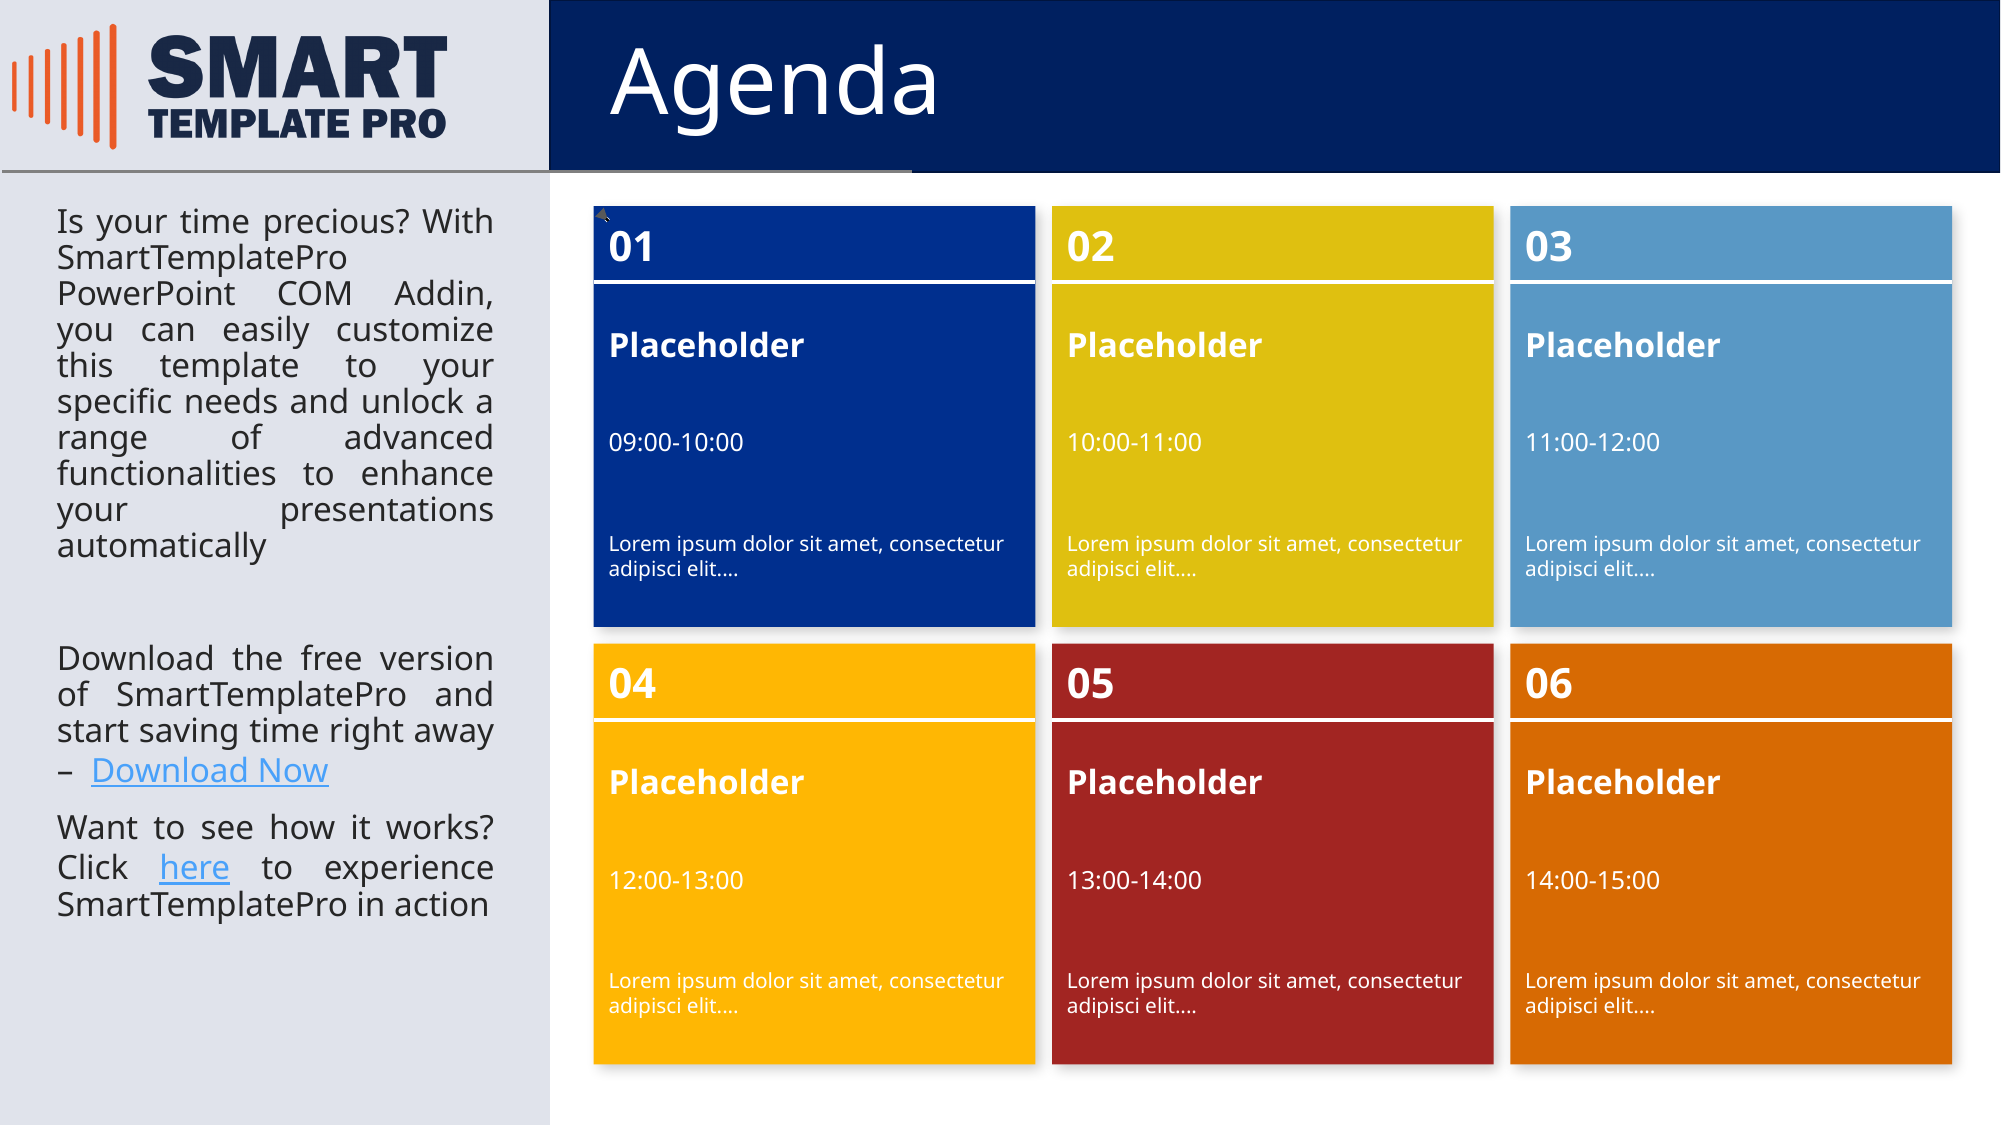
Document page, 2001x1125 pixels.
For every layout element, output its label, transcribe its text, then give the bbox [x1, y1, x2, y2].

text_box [574, 187, 1971, 1084]
text_box Is your time precious? With SmartTemplatePro PowerPoint COM Addin, you can easily customize this template to your specific needs and unlock a range of advanced functionalities to enhance your presentations automatically Download the free version of SmartTemplatePro and start saving time right away – Download Now Want to see how it works? Click here to experience SmartTemplatePro in action [41, 197, 510, 1065]
text_box Agenda [595, 4, 1999, 165]
picture [0, 13, 459, 158]
